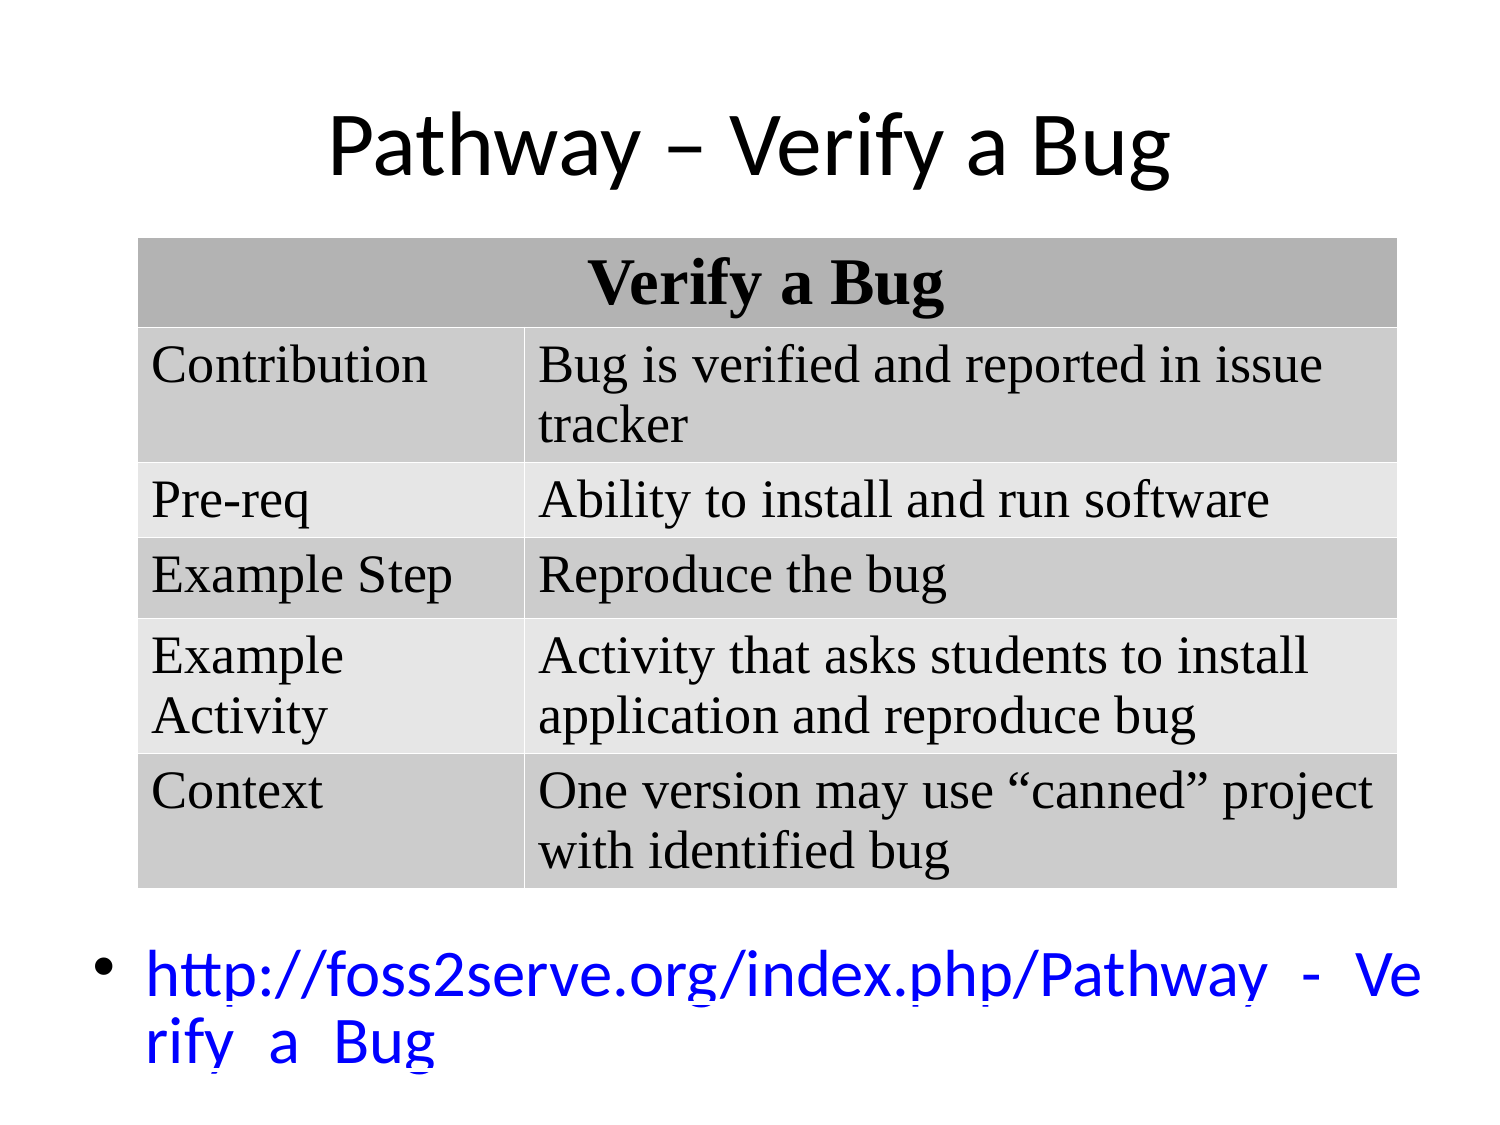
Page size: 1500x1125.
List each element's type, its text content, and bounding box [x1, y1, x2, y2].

table_cell Activity that asks students to install application and reproduce bug [525, 619, 1397, 753]
table_cell One version may use “canned” project with identified bug [525, 754, 1397, 888]
table_cell Contribution [138, 328, 524, 462]
table_header Verify a Bug [138, 238, 1397, 327]
table_cell Reproduce the bug [525, 538, 1397, 618]
table_cell Ability to install and run software [525, 463, 1397, 537]
table_cell Pre-req [138, 463, 524, 537]
table_cell Example Activity [138, 619, 524, 753]
table_cell Bug is verified and reported in issue tracker [525, 328, 1397, 462]
text_box Pathway – Verify a Bug [75, 45, 1425, 233]
table_cell Context [138, 754, 524, 888]
text_box http://foss2serve.org/index.php/Pathway_-_Verify_a_Bug [75, 930, 1425, 1090]
table_cell Example Step [138, 538, 524, 618]
